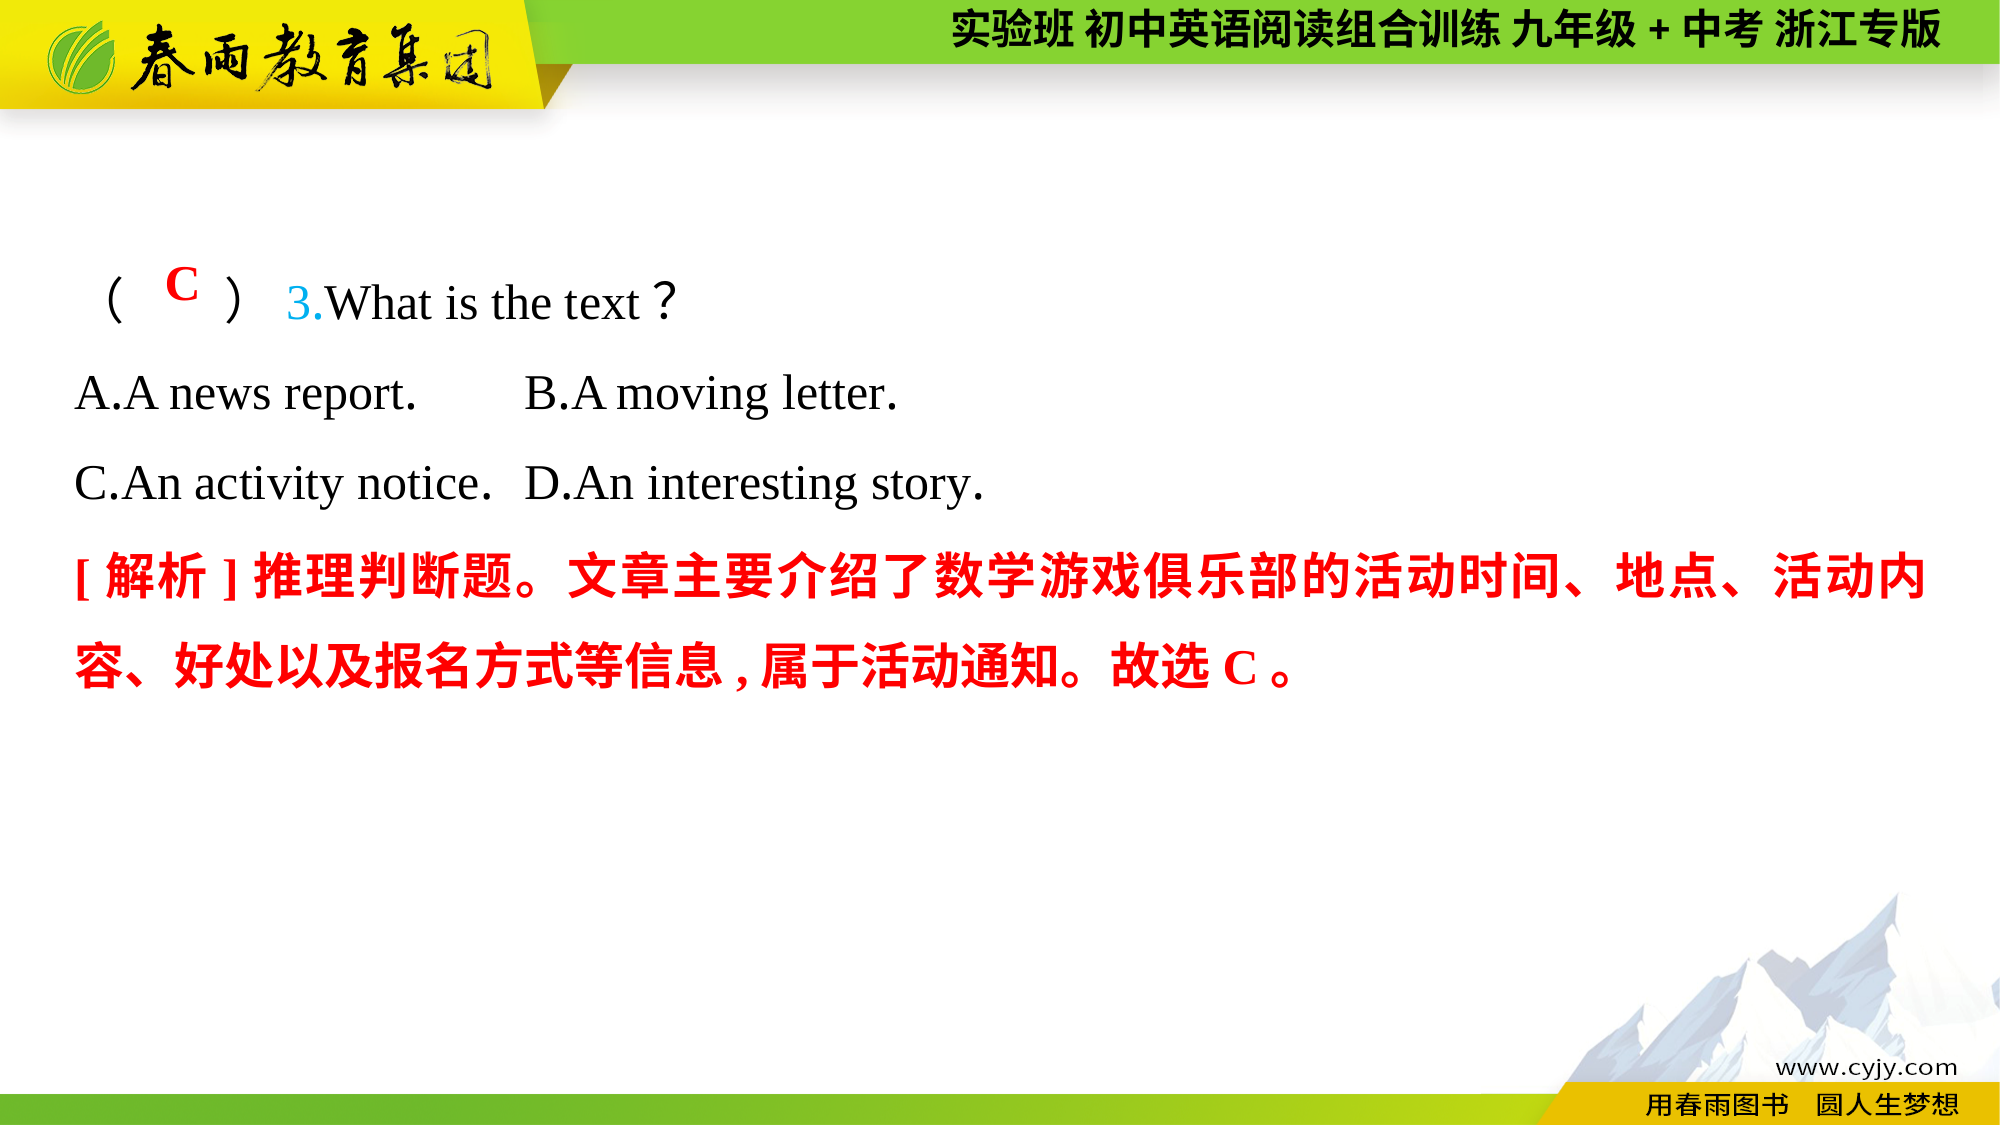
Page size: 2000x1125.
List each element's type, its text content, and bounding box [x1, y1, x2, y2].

text_box [解析]推理判断题。文章主要介绍了数学游戏俱乐部的活动时间、地点、活动内容、好处以及报名方式等信息,属于活动通知。故选C。 [59, 506, 1944, 702]
text_box C [149, 243, 216, 318]
picture [0, 0, 2000, 1125]
list （ ）3.What is the text？ A.A news report. B.A moving letter. C.An activity notice. D.An interesting story. [59, 231, 1944, 506]
